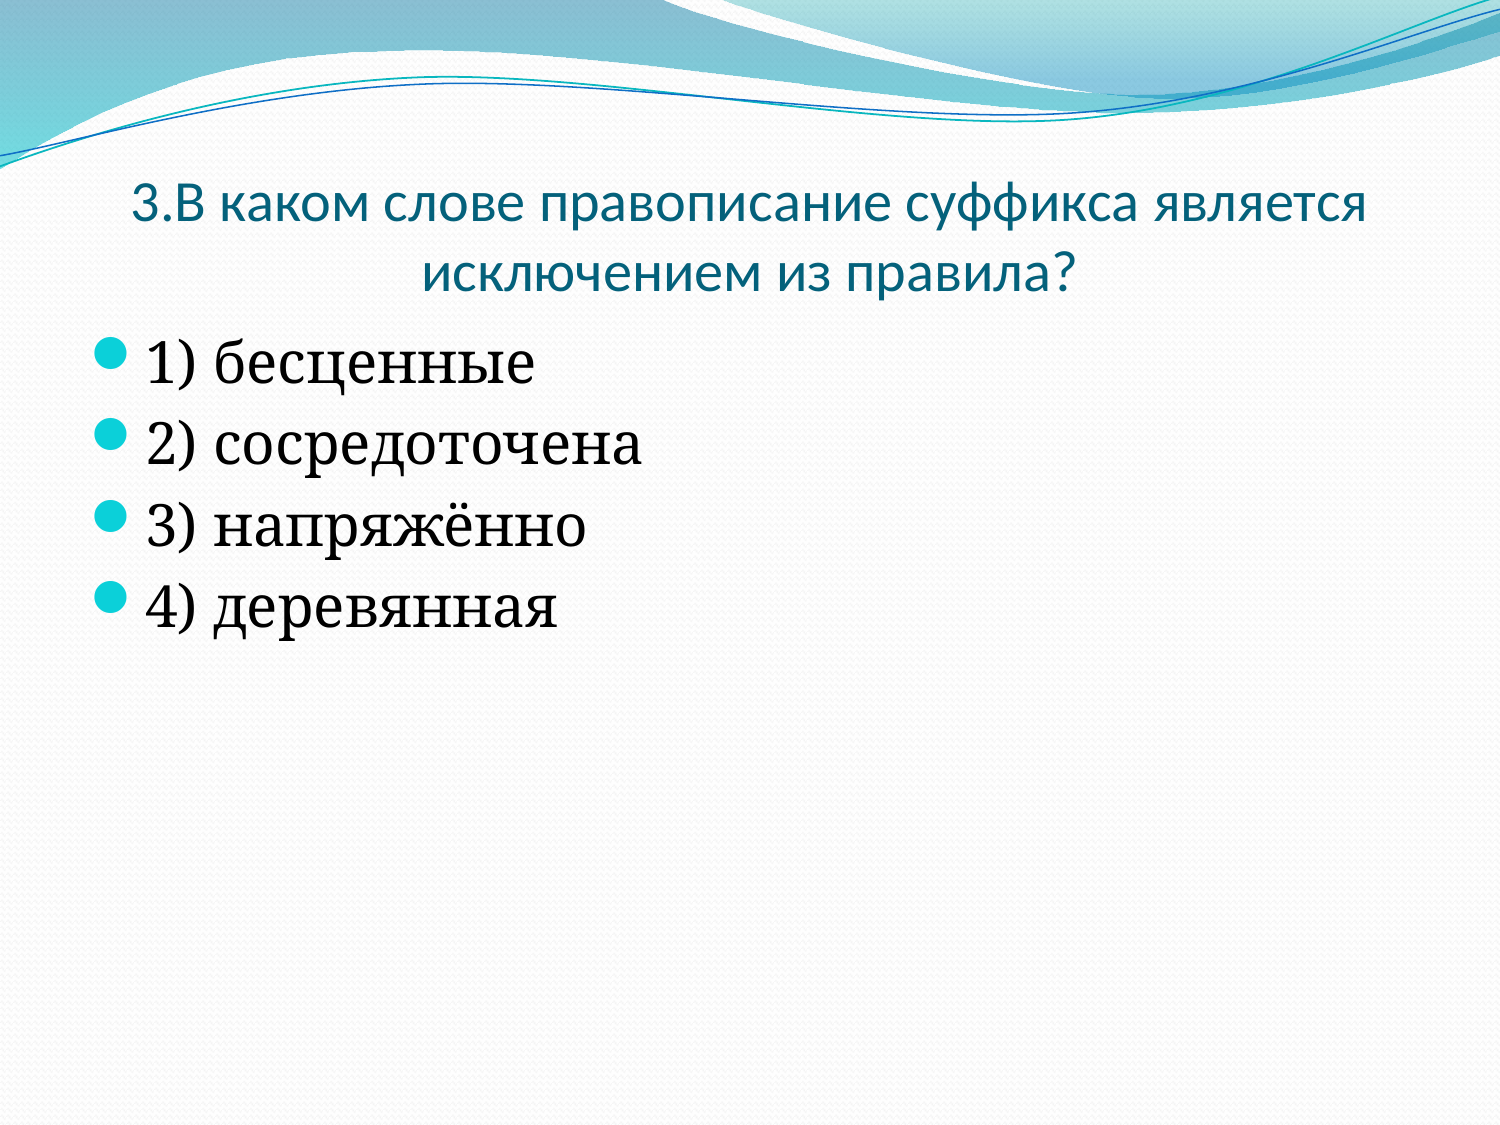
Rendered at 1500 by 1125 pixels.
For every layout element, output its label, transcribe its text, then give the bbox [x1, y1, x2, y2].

title 3.В каком слове правописание суффикса является исключением из правила? [75, 115, 1425, 303]
list 1) бесценные 2) сосредоточена 3) напряжённо 4) деревянная [75, 317, 1425, 1038]
